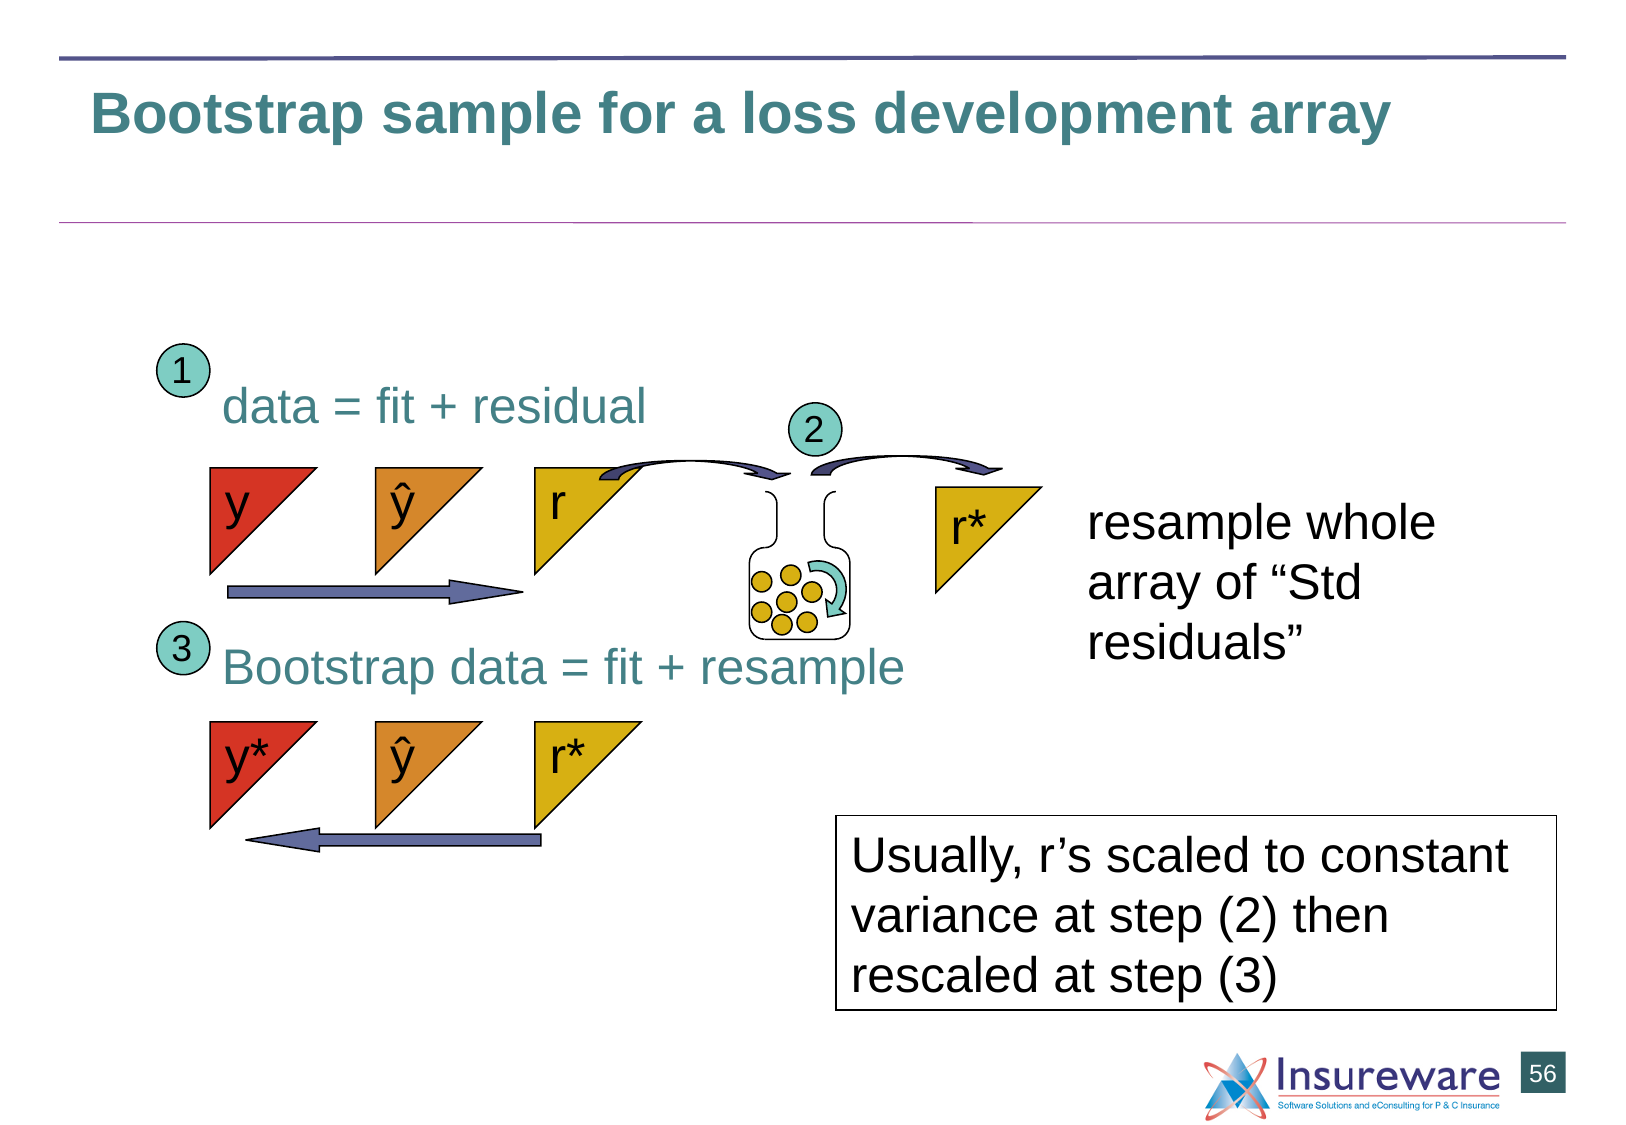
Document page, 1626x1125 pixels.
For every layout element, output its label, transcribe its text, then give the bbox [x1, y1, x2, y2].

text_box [749, 491, 851, 640]
text_box [245, 828, 541, 852]
slide_number 55 [1520, 1051, 1566, 1093]
list data = fit + residual = Bootstrap data = fit + resample [221, 373, 919, 764]
text_box ŷ [375, 461, 441, 537]
title Bootstrap sample for a loss development array [90, 79, 1568, 204]
text_box resample whole array of “Std residuals” [1072, 481, 1468, 677]
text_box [599, 455, 1008, 480]
text_box [227, 580, 524, 604]
picture [1202, 1052, 1500, 1122]
text_box [210, 791, 248, 829]
text_box r* [534, 715, 606, 791]
text_box y* [210, 715, 287, 791]
text_box [1018, 487, 1042, 511]
text_box [534, 537, 573, 575]
text_box r [534, 461, 600, 537]
text_box ŷ [375, 715, 441, 791]
text_box [606, 721, 642, 757]
text_box [287, 721, 317, 752]
text_box [375, 537, 413, 575]
text_box [600, 488, 621, 510]
text_box y [210, 461, 275, 537]
text_box [935, 562, 967, 593]
text_box [441, 721, 482, 763]
text_box [375, 791, 413, 829]
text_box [788, 402, 849, 457]
text_box [441, 467, 482, 509]
text_box [210, 537, 248, 575]
text_box [275, 467, 317, 510]
text_box Usually, r’s scaled to constant variance at step (2) then rescaled at step (3) [836, 815, 1557, 1011]
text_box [156, 343, 217, 398]
text_box r* [935, 487, 1018, 562]
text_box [156, 621, 217, 675]
text_box [534, 791, 572, 829]
